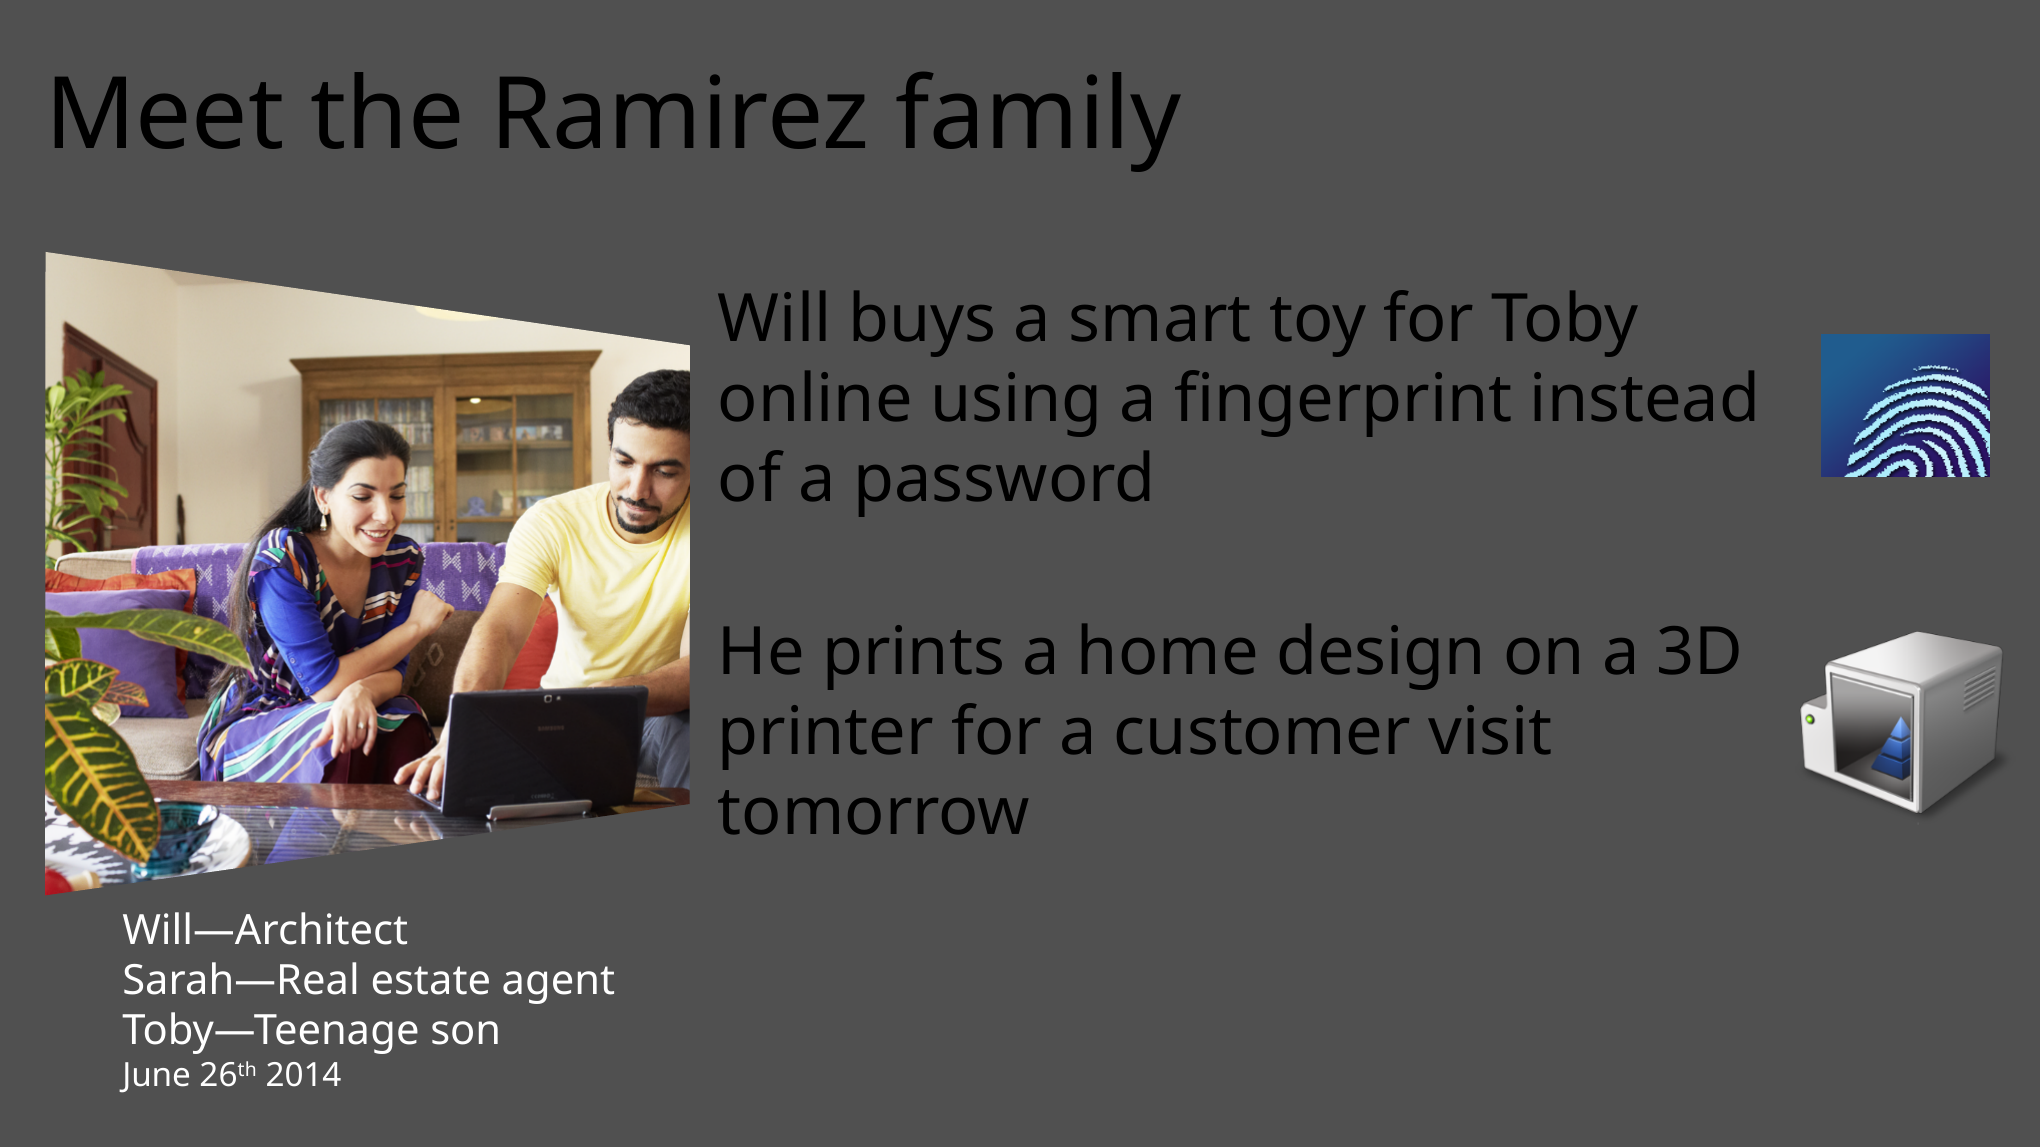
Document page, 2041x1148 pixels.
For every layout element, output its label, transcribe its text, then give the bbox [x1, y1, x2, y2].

picture [44, 251, 691, 896]
picture [1821, 333, 1990, 477]
picture [1795, 631, 2016, 832]
list Will buys a smart toy for Toby online using a fingerprint instead of a password He prints a home design on a 3D printer for a customer visit tomorrow [717, 486, 1821, 637]
text_box Will—Architect Sarah—Real estate agent Toby—Teenage son June 26th 2014 [107, 895, 720, 1101]
title Meet the Ramirez family [45, 48, 1996, 199]
